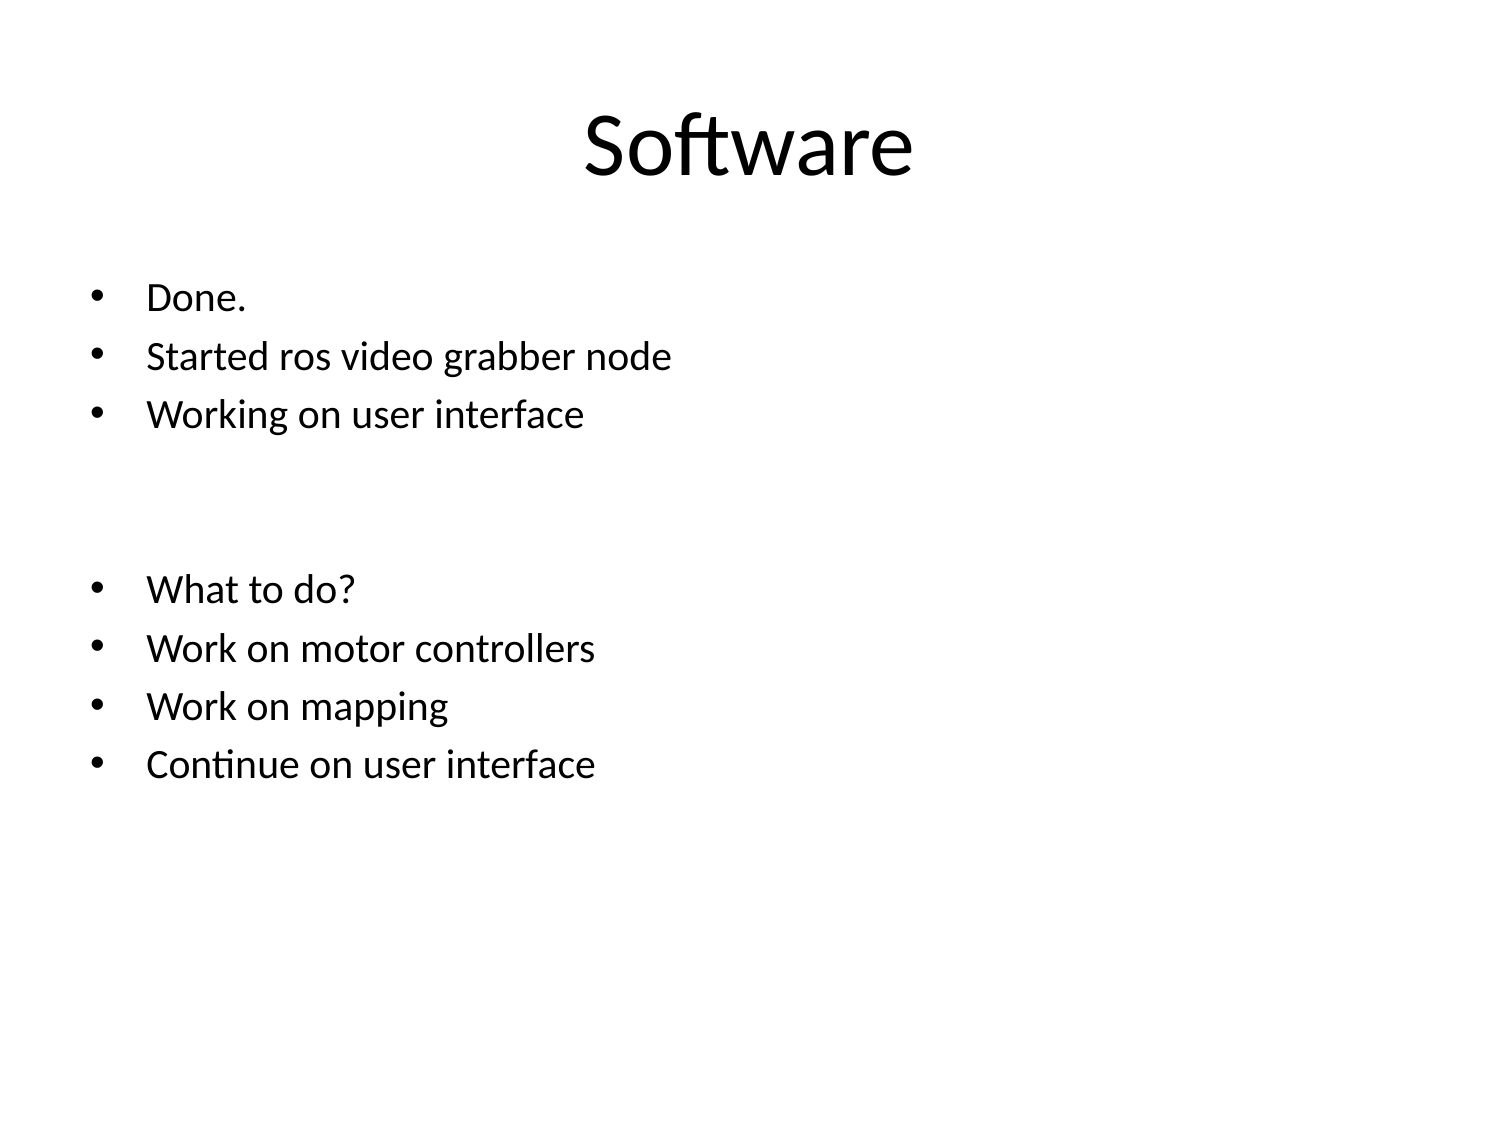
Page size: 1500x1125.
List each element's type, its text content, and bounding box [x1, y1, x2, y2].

title Software [75, 45, 1425, 233]
list Done. Started ros video grabber node Working on user interface What to do? Work on motor controllers Work on mapping Continue on user interface [75, 262, 1425, 1005]
